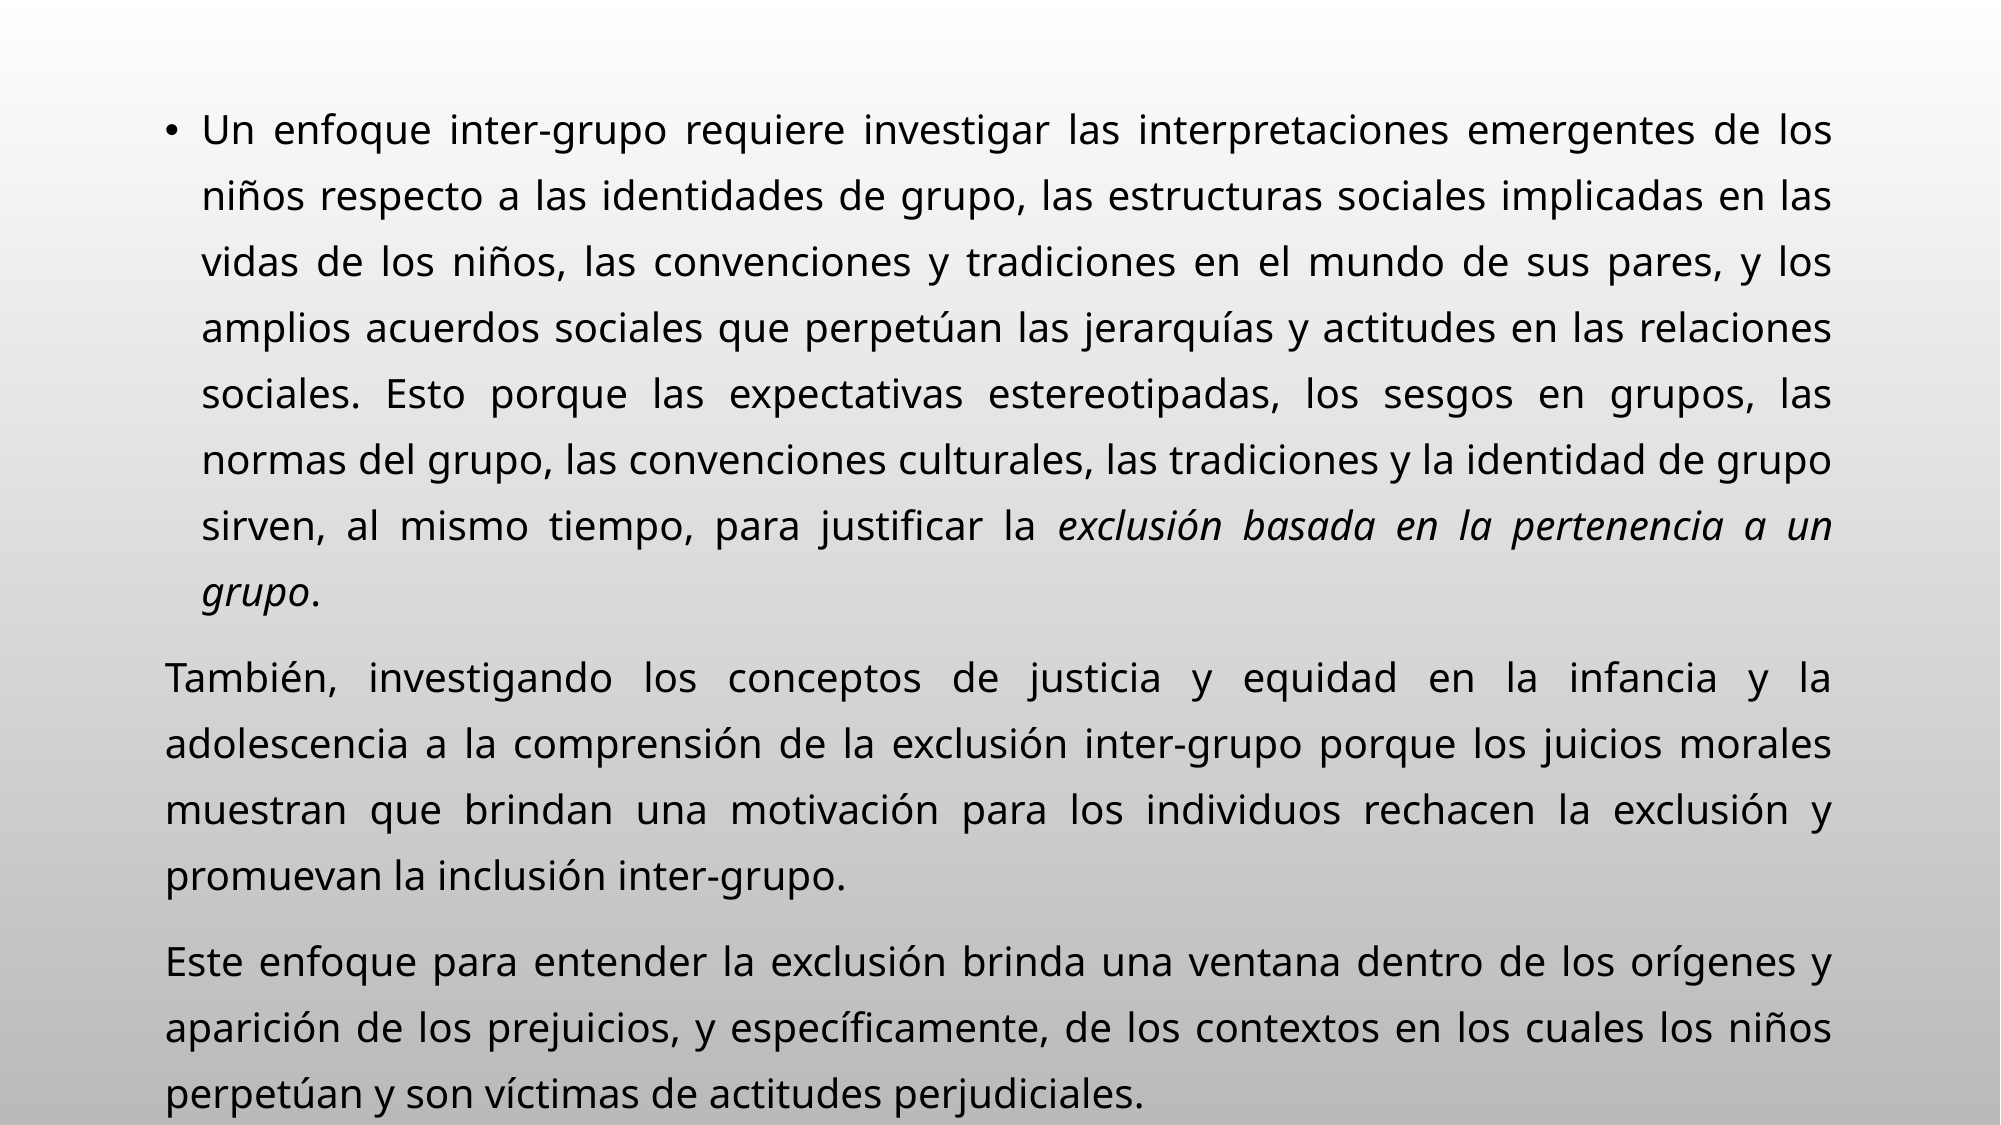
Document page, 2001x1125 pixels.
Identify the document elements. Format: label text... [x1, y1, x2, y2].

list Un enfoque inter-grupo requiere investigar las interpretaciones emergentes de los niños respecto a las identidades de grupo, las estructuras sociales implicadas en las vidas de los niños, las convenciones y tradiciones en el mundo de sus pares, y los amplios acuerdos sociales que perpetúan las jerarquías y actitudes en las relaciones sociales. Esto porque las expectativas estereotipadas, los sesgos en grupos, las normas del grupo, las convenciones culturales, las tradiciones y la identidad de grupo sirven, al mismo tiempo, para justificar la exclusión basada en la pertenencia a un grupo. También, investigando los conceptos de justicia y equidad en la infancia y la adolescencia a la comprensión de la exclusión inter-grupo porque los juicios morales muestran que brindan una motivación para los individuos rechacen la exclusión y promuevan la inclusión inter-grupo. Este enfoque para entender la exclusión brinda una ventana dentro de los orígenes y aparición de los prejuicios, y específicamente, de los contextos en los cuales los niños perpetúan y son víctimas de actitudes perjudiciales. [149, 83, 1850, 1125]
